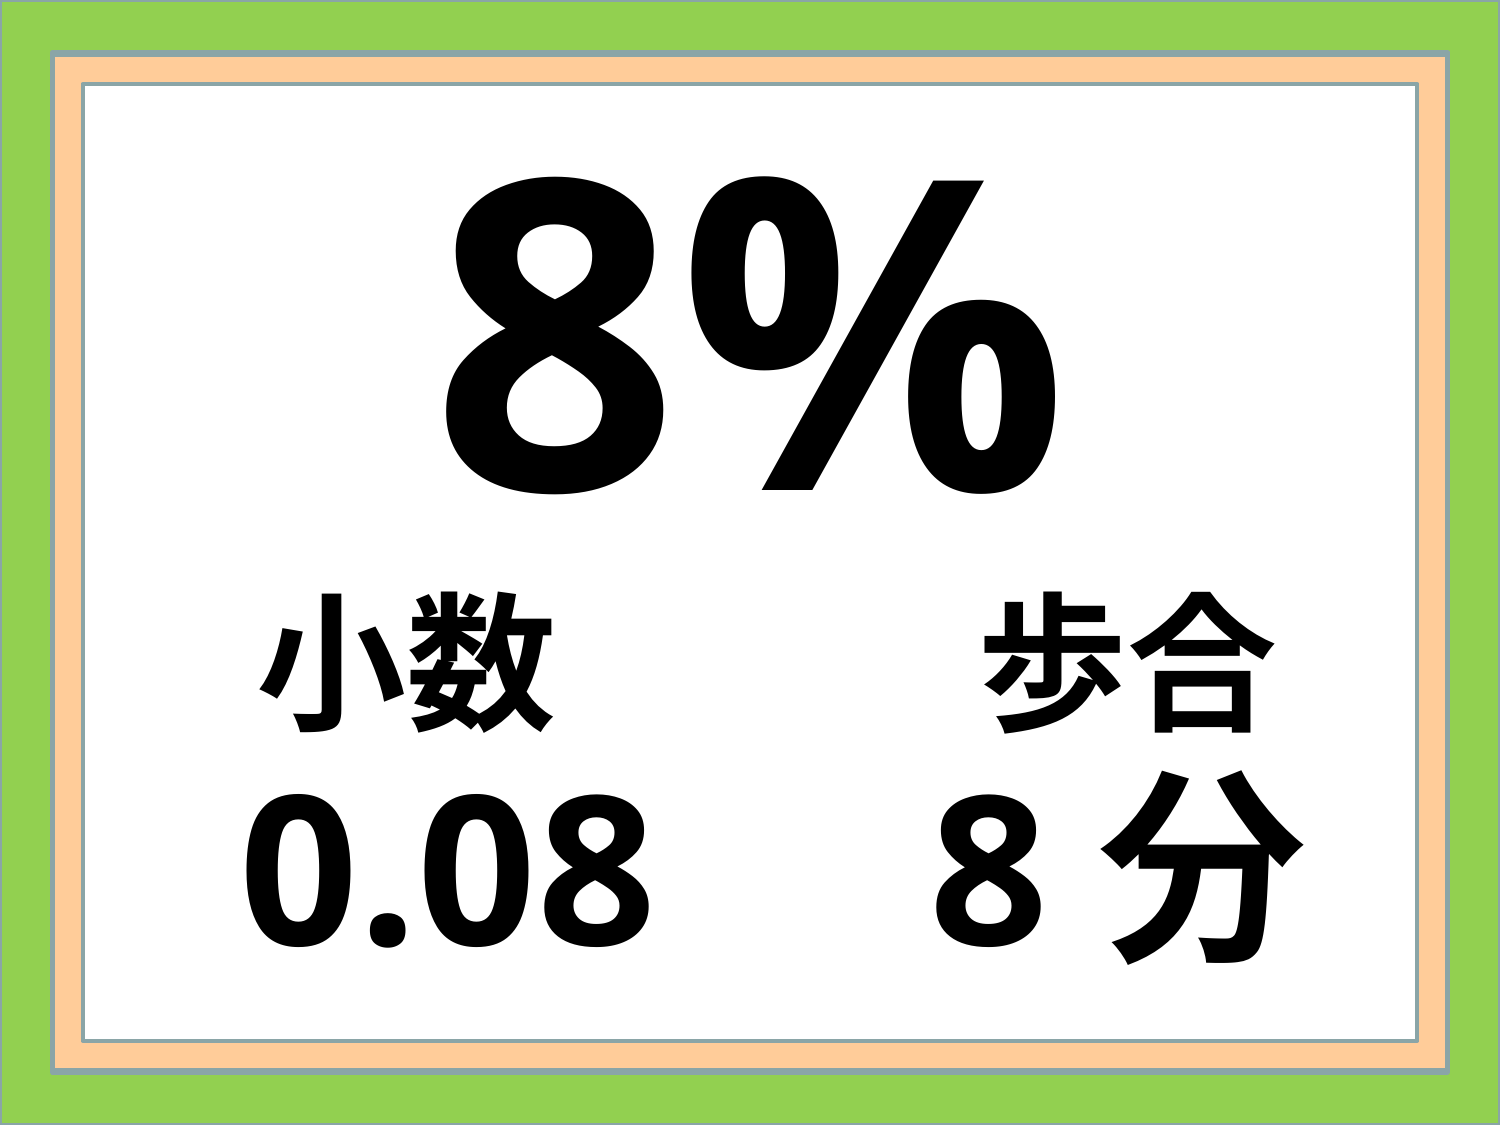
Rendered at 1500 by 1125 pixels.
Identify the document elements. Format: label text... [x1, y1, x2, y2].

text_box 8% [177, 89, 1323, 546]
text_box 8分 [816, 716, 1420, 994]
text_box 0.08 [146, 716, 750, 994]
text_box 歩合 [962, 573, 1500, 757]
text_box 小数 [146, 573, 667, 757]
